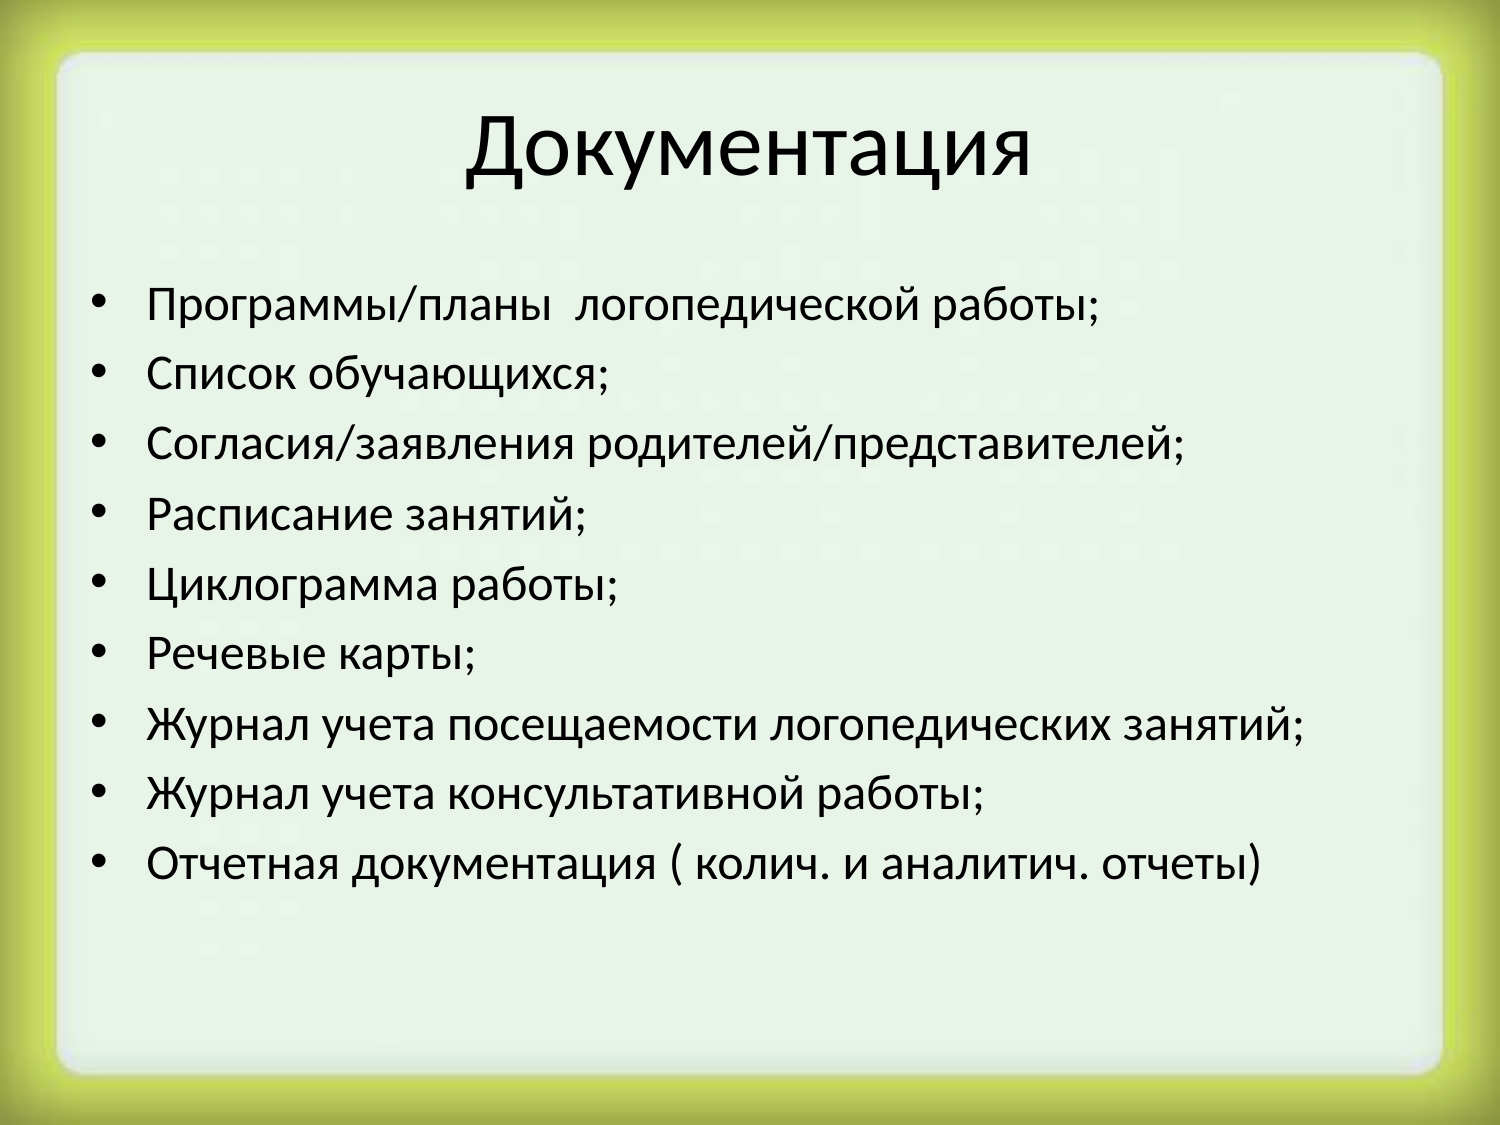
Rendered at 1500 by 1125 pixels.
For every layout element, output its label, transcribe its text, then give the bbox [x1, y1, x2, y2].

picture [0, 0, 1500, 1125]
list Программы/планы логопедической работы; Список обучающихся; Согласия/заявления родителей/представителей; Расписание занятий; Циклограмма работы; Речевые карты; Журнал учета посещаемости логопедических занятий; Журнал учета консультативной работы; Отчетная документация ( колич. и аналитич. отчеты) [75, 262, 1425, 1005]
title Документация [75, 45, 1425, 233]
